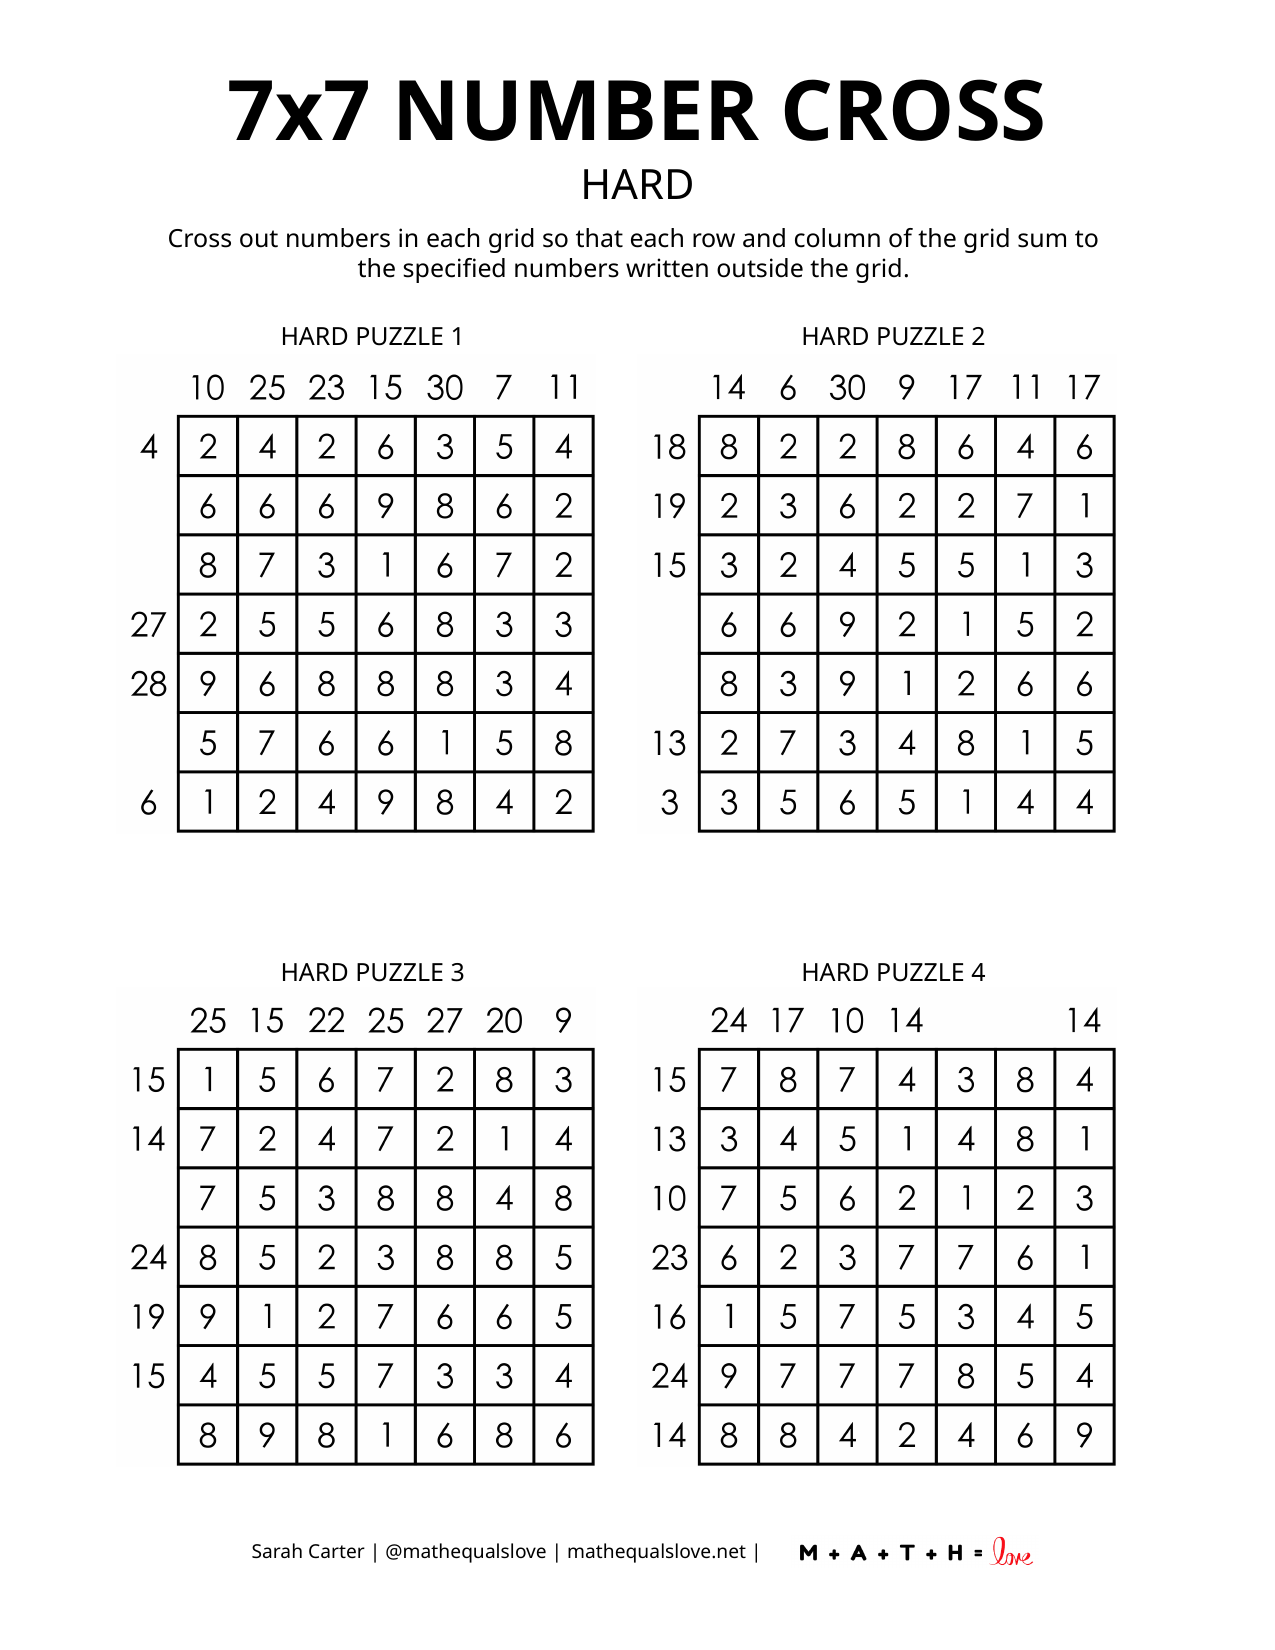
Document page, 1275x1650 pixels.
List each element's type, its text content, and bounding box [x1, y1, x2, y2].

text_box HARD PUZZLE 4 [654, 956, 1134, 1007]
text_box HARD PUZZLE 2 [654, 320, 1134, 372]
picture [116, 986, 597, 1468]
picture [636, 353, 1118, 834]
text_box HARD PUZZLE 1 [133, 320, 613, 372]
picture [790, 1534, 1039, 1569]
picture [116, 353, 597, 834]
picture [636, 986, 1118, 1468]
text_box Cross out numbers in each grid so that each row and column of the grid sum to the specified numbers written outside the grid. [0, 214, 1275, 290]
text_box Sarah Carter | @mathequalslove | mathequalslove.net | [236, 1532, 1071, 1570]
text_box HARD PUZZLE 3 [133, 956, 613, 1007]
text_box 7x7 NUMBER CROSS HARD [77, 50, 1198, 214]
